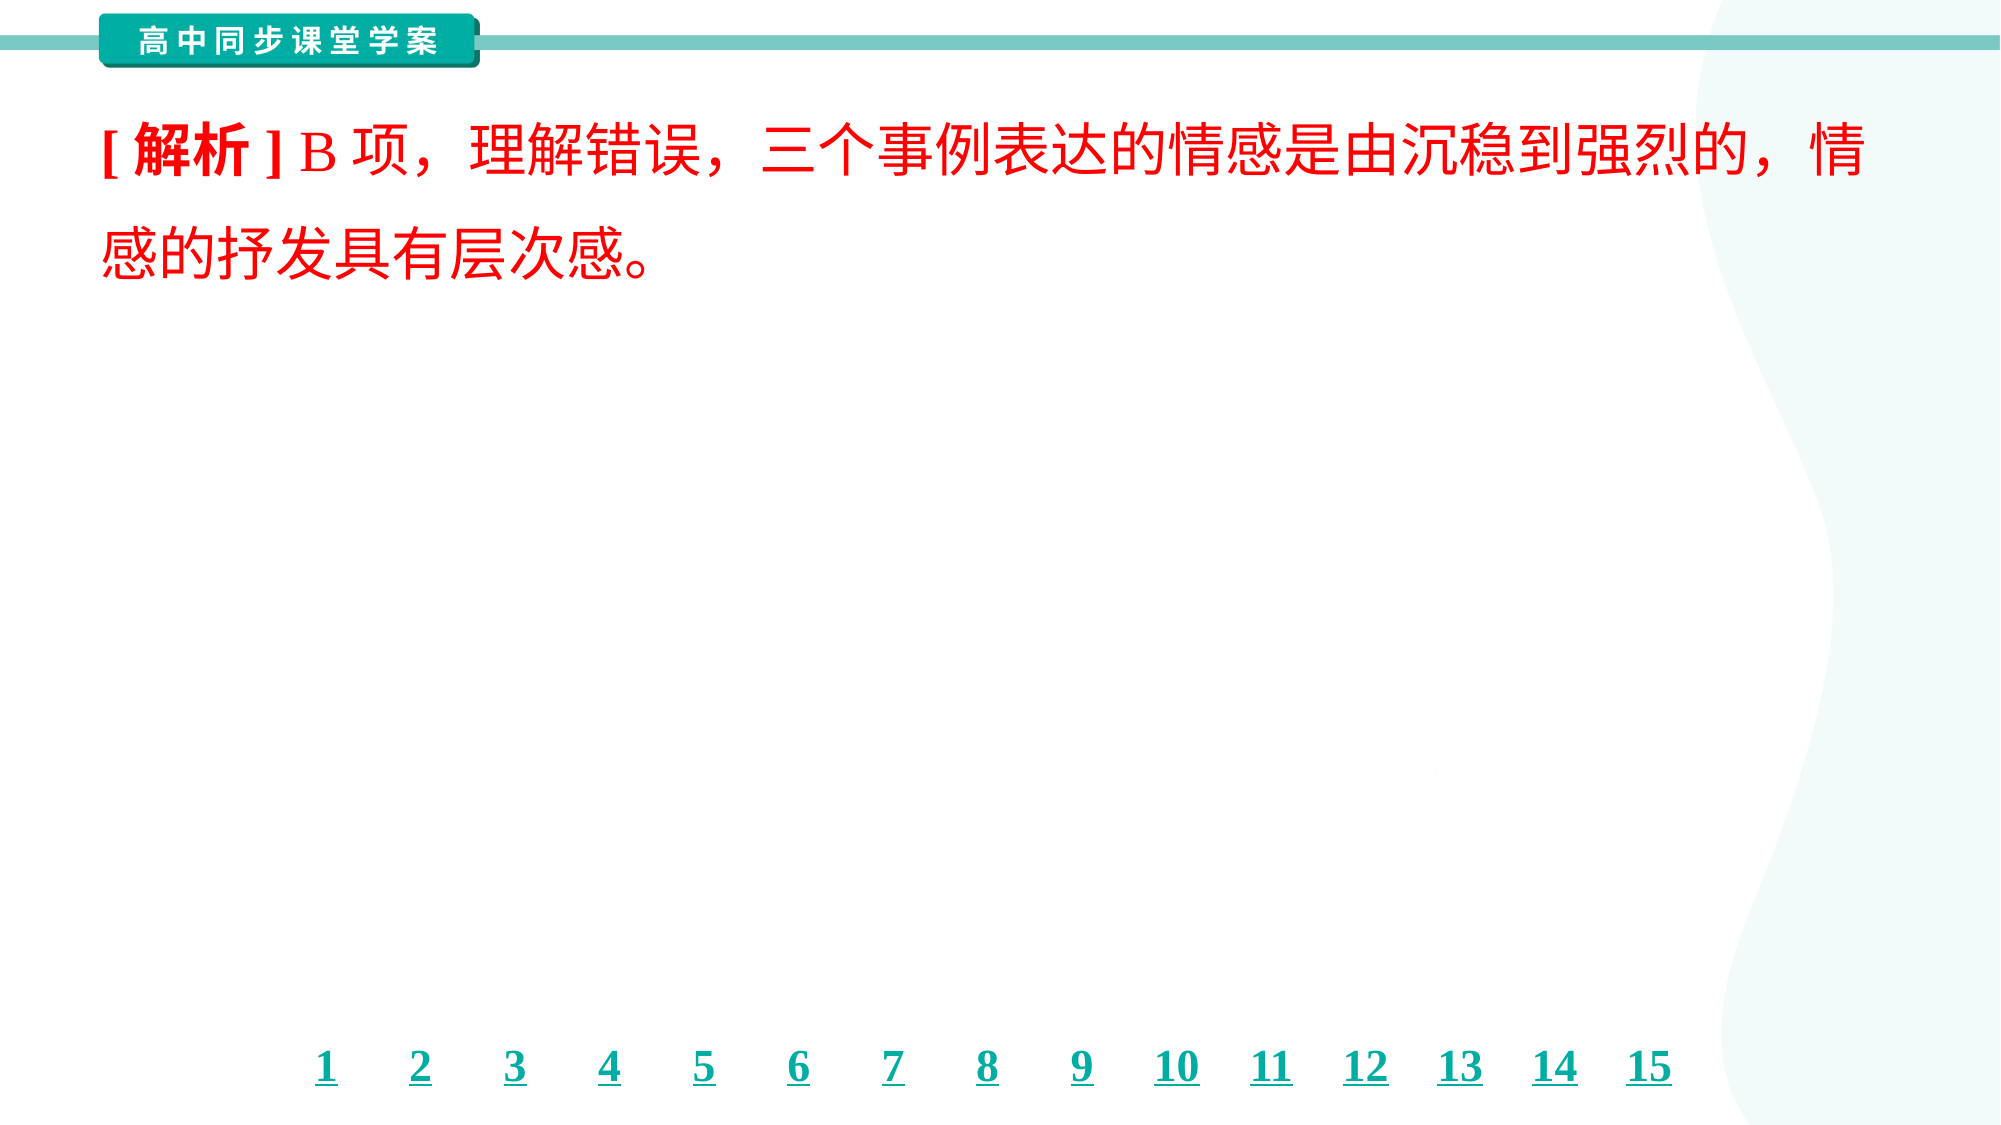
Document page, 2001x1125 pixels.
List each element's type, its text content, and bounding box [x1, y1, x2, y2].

text_box [解析] B项，理解错误，三个事例表达的情感是由沉稳到强烈的，情 感的抒发具有层次感。 [100, 76, 1899, 277]
picture [0, 0, 2000, 1125]
